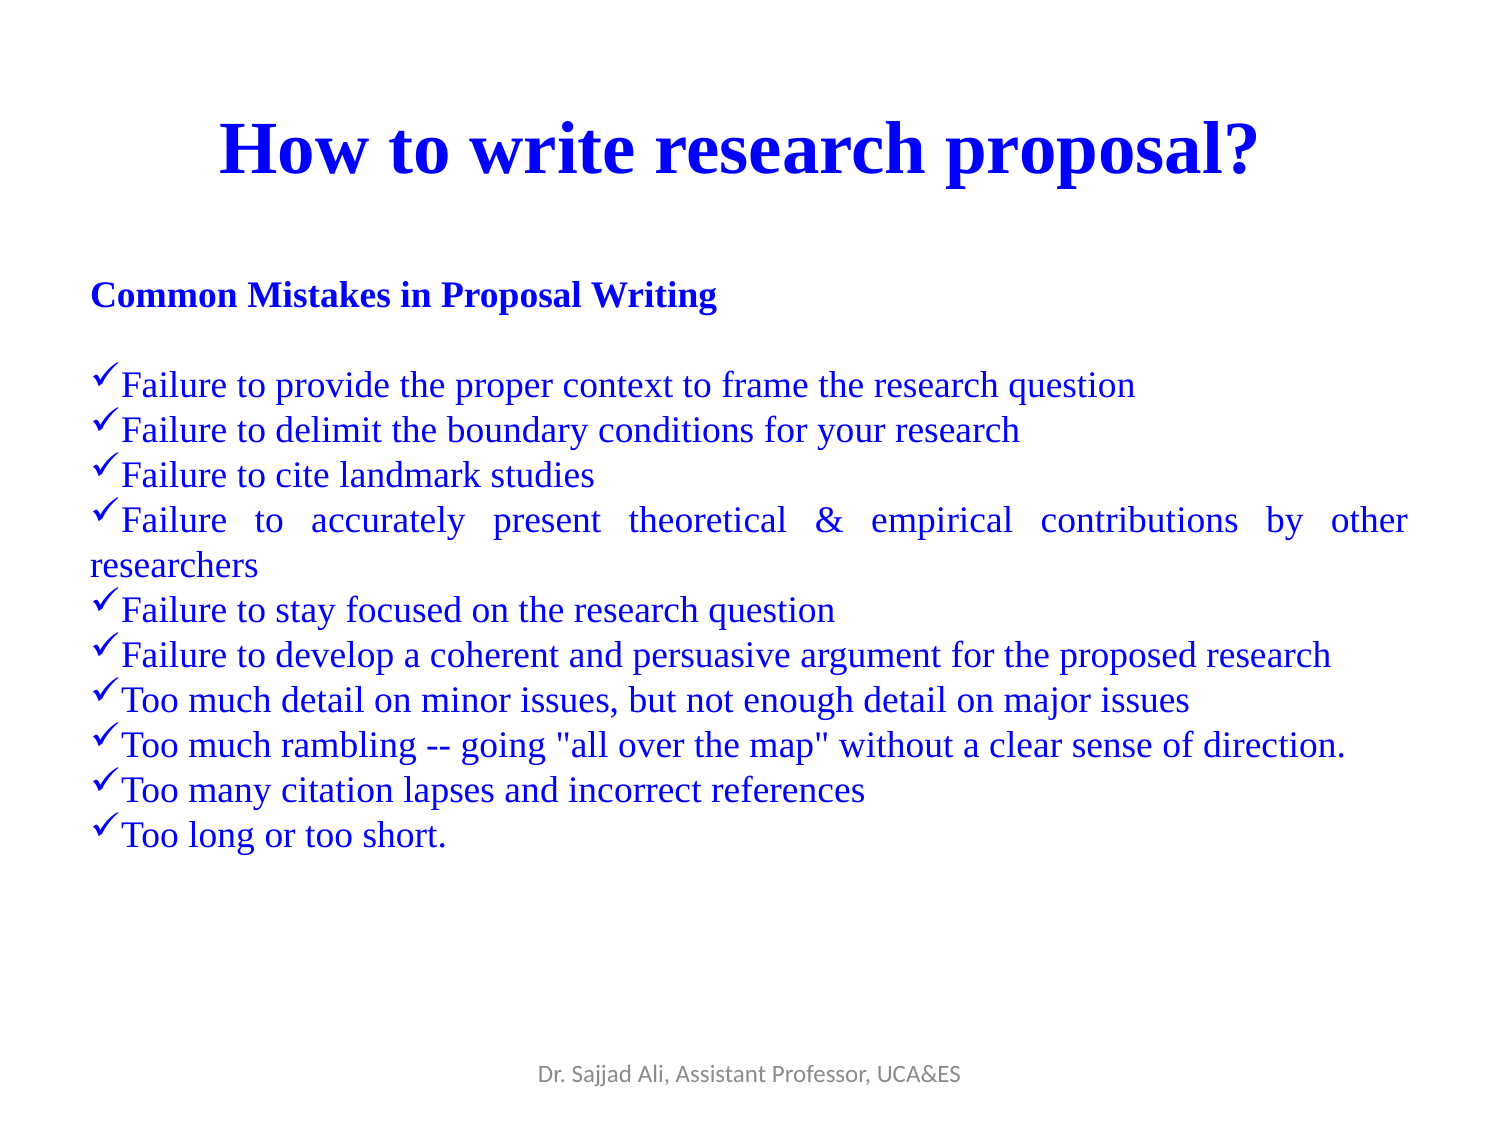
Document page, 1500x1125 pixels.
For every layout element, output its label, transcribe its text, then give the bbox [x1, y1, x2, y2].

footer Dr. Sajjad Ali, Assistant Professor, UCA&ES [512, 1042, 988, 1103]
title How to write research proposal? [75, 50, 1425, 238]
list Common Mistakes in Proposal Writing Failure to provide the proper context to frame the research question Failure to delimit the boundary conditions for your research Failure to cite landmark studies Failure to accurately present theoretical & empirical contributions by other researchers Failure to stay focused on the research question Failure to develop a coherent and persuasive argument for the proposed research Too much detail on minor issues, but not enough detail on major issues Too much rambling -- going "all over the map" without a clear sense of direction. Too many citation lapses and incorrect references Too long or too short. [75, 262, 1425, 888]
